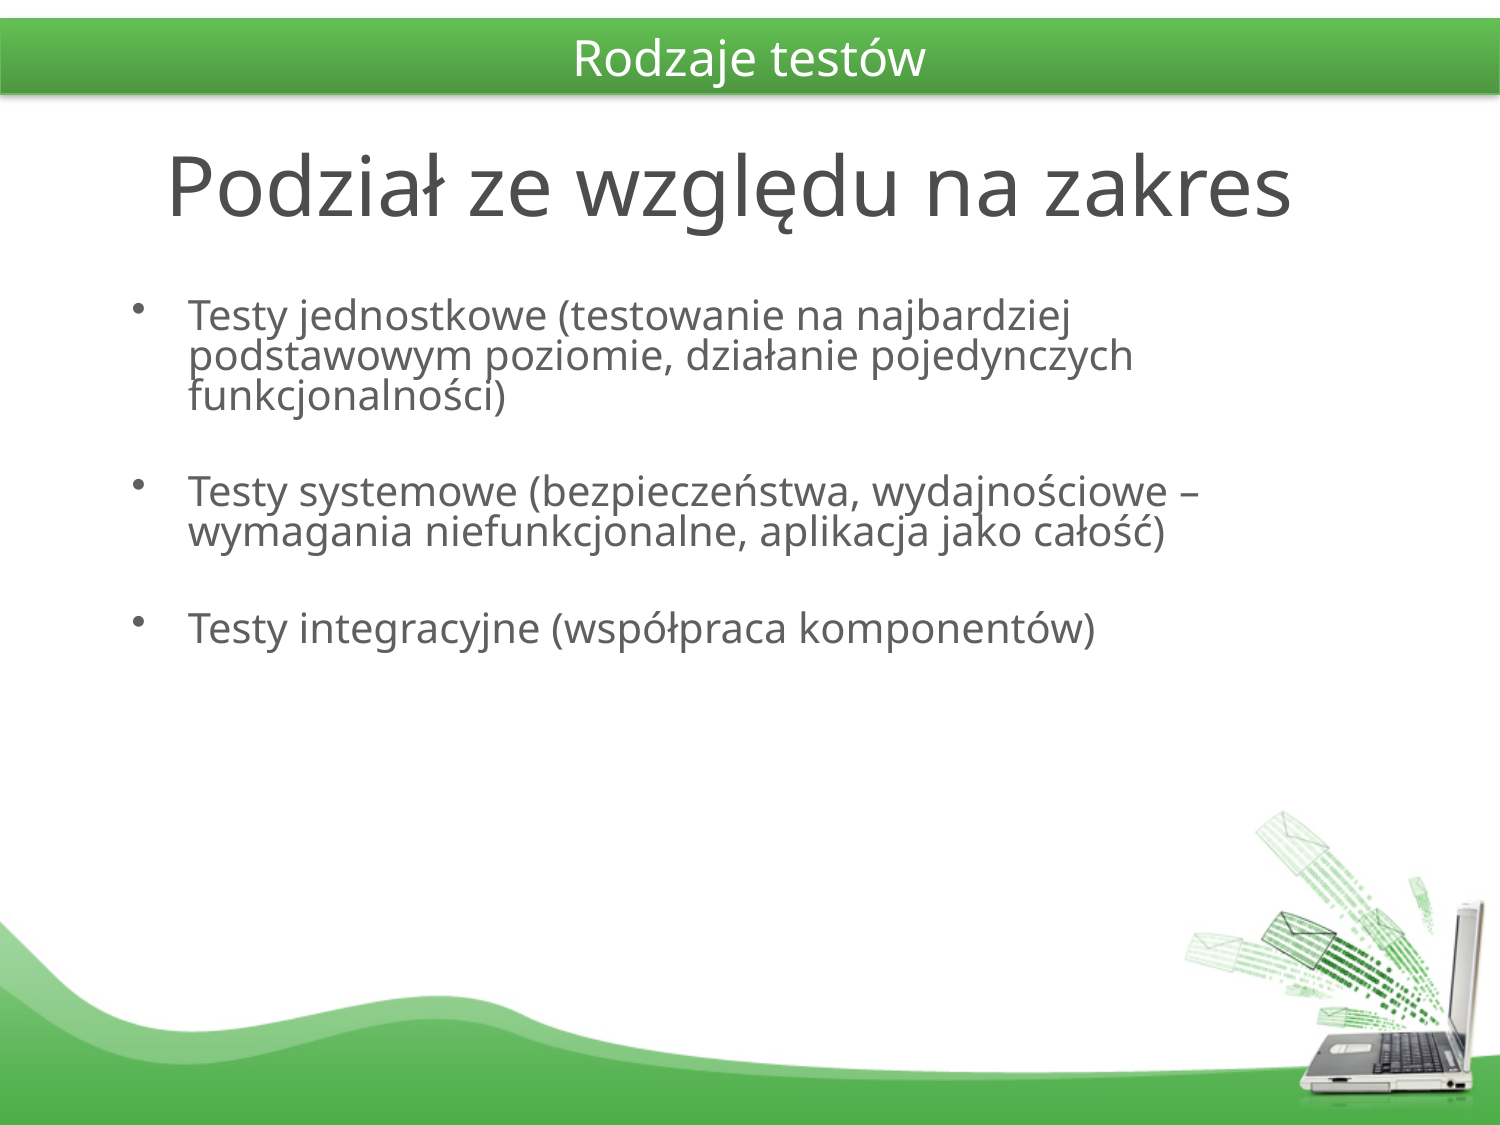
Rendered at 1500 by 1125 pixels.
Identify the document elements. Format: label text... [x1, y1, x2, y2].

text_box Rodzaje testów [0, 18, 1500, 95]
title Podział ze względu na zakres [150, 102, 1350, 271]
picture [0, 0, 1500, 18]
text_box Testy jednostkowe (testowanie na najbardziej podstawowym poziomie, działanie pojedynczych funkcjonalności) Testy systemowe (bezpieczeństwa, wydajnościowe – wymagania niefunkcjonalne, aplikacja jako całość) Testy integracyjne (współpraca komponentów) [116, 290, 1255, 764]
picture [0, 95, 1500, 1125]
